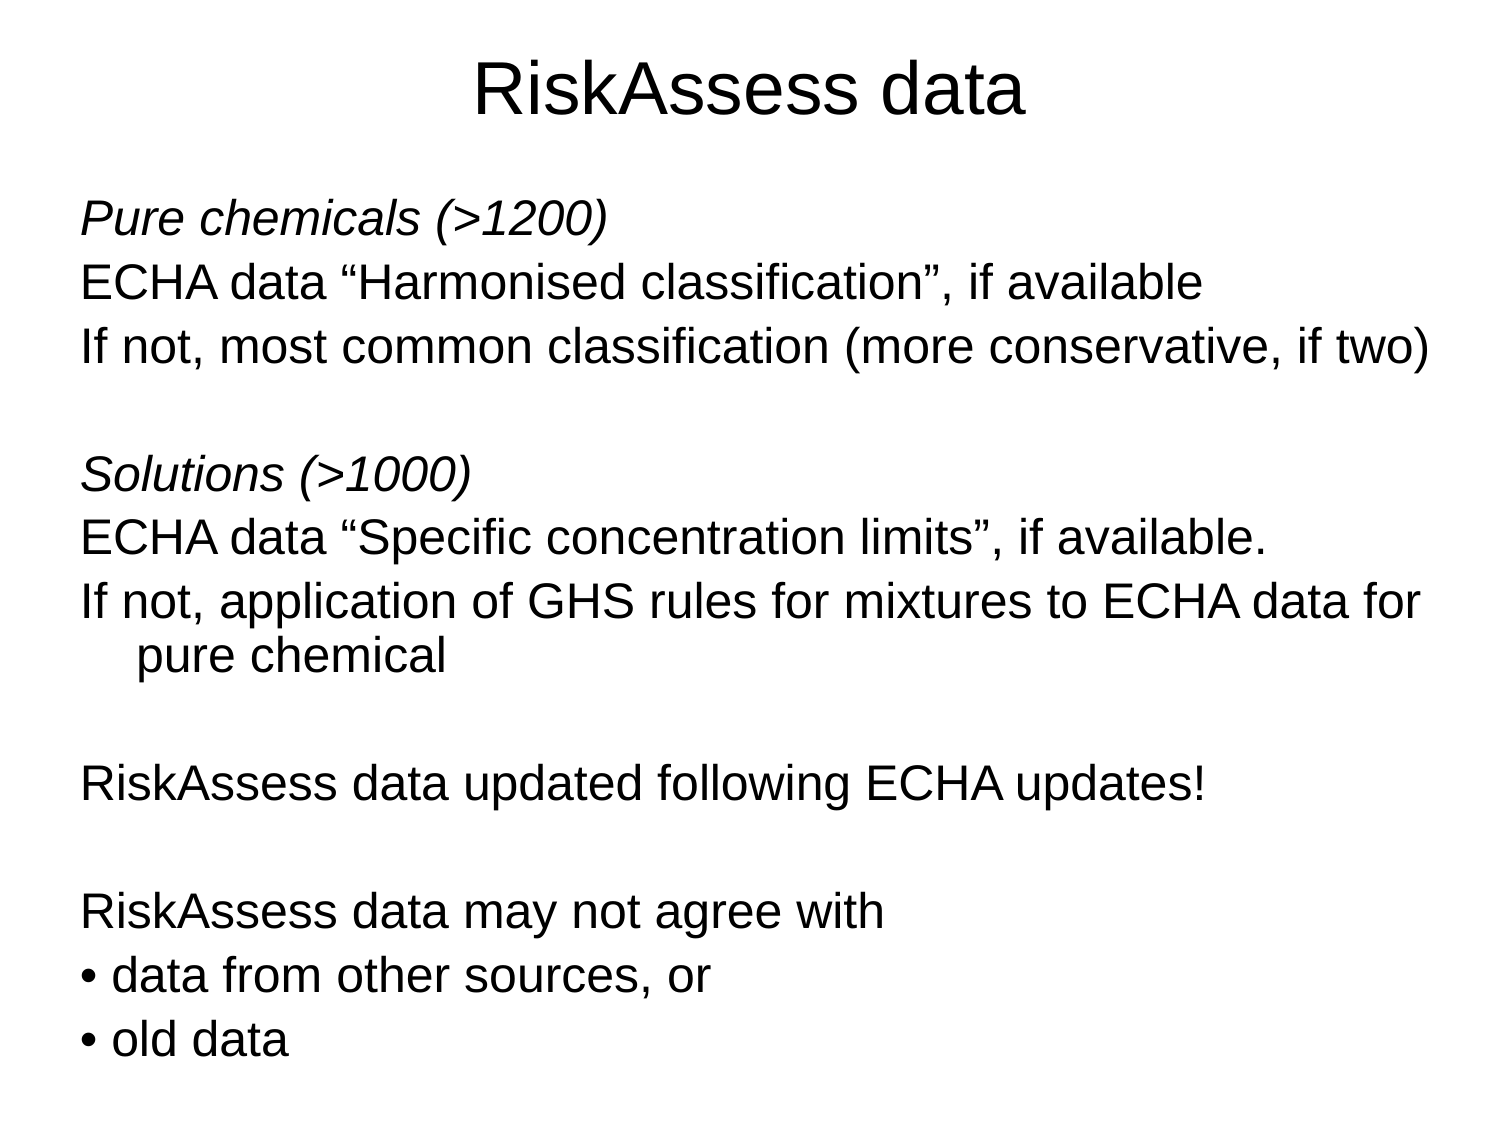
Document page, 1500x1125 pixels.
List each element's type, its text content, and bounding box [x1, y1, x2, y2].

list Pure chemicals (>1200) ECHA data “Harmonised classification”, if available If not, most common classification (more conservative, if two) Solutions (>1000) ECHA data “Specific concentration limits”, if available. If not, application of GHS rules for mixtures to ECHA data for pure chemical RiskAssess data updated following ECHA updates! RiskAssess data may not agree with • data from other sources, or • old data [64, 184, 1459, 1106]
title RiskAssess data [112, 42, 1388, 128]
